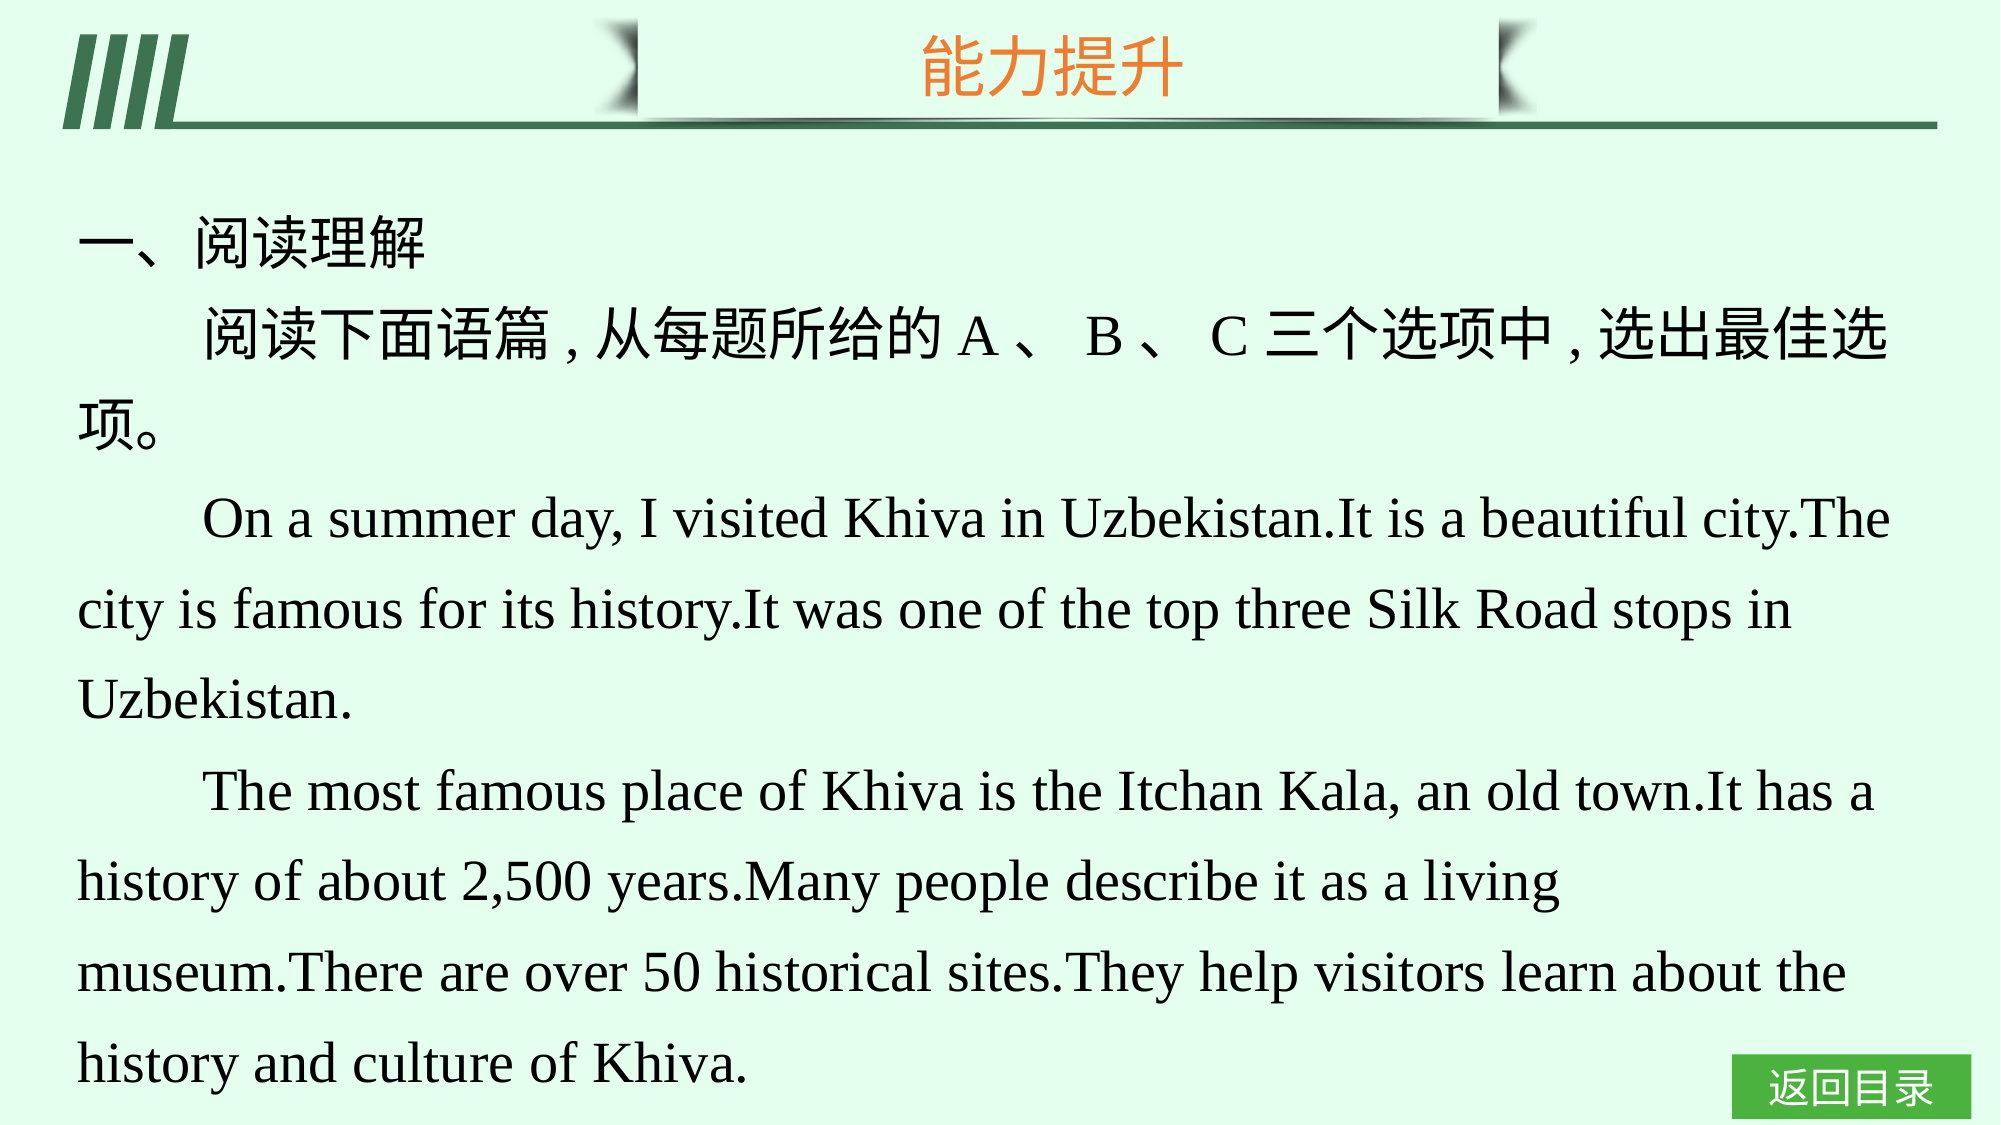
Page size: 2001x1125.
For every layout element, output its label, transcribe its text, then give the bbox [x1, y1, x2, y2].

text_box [62, 34, 1938, 130]
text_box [594, 16, 1537, 127]
text_box 一、阅读理解 阅读下面语篇,从每题所给的A、B、C三个选项中,选出最佳选项。 On a summer day, I visited Khiva in Uzbekistan.It is a beautiful city.The city is famous for its history.It was one of the top three Silk Road stops in Uzbekistan. The most famous place of Khiva is the Itchan Kala, an old town.It has a history of about 2,500 years.Many people describe it as a living museum.There are over 50 historical sites.They help visitors learn about the history and culture of Khiva. [62, 177, 1938, 1102]
